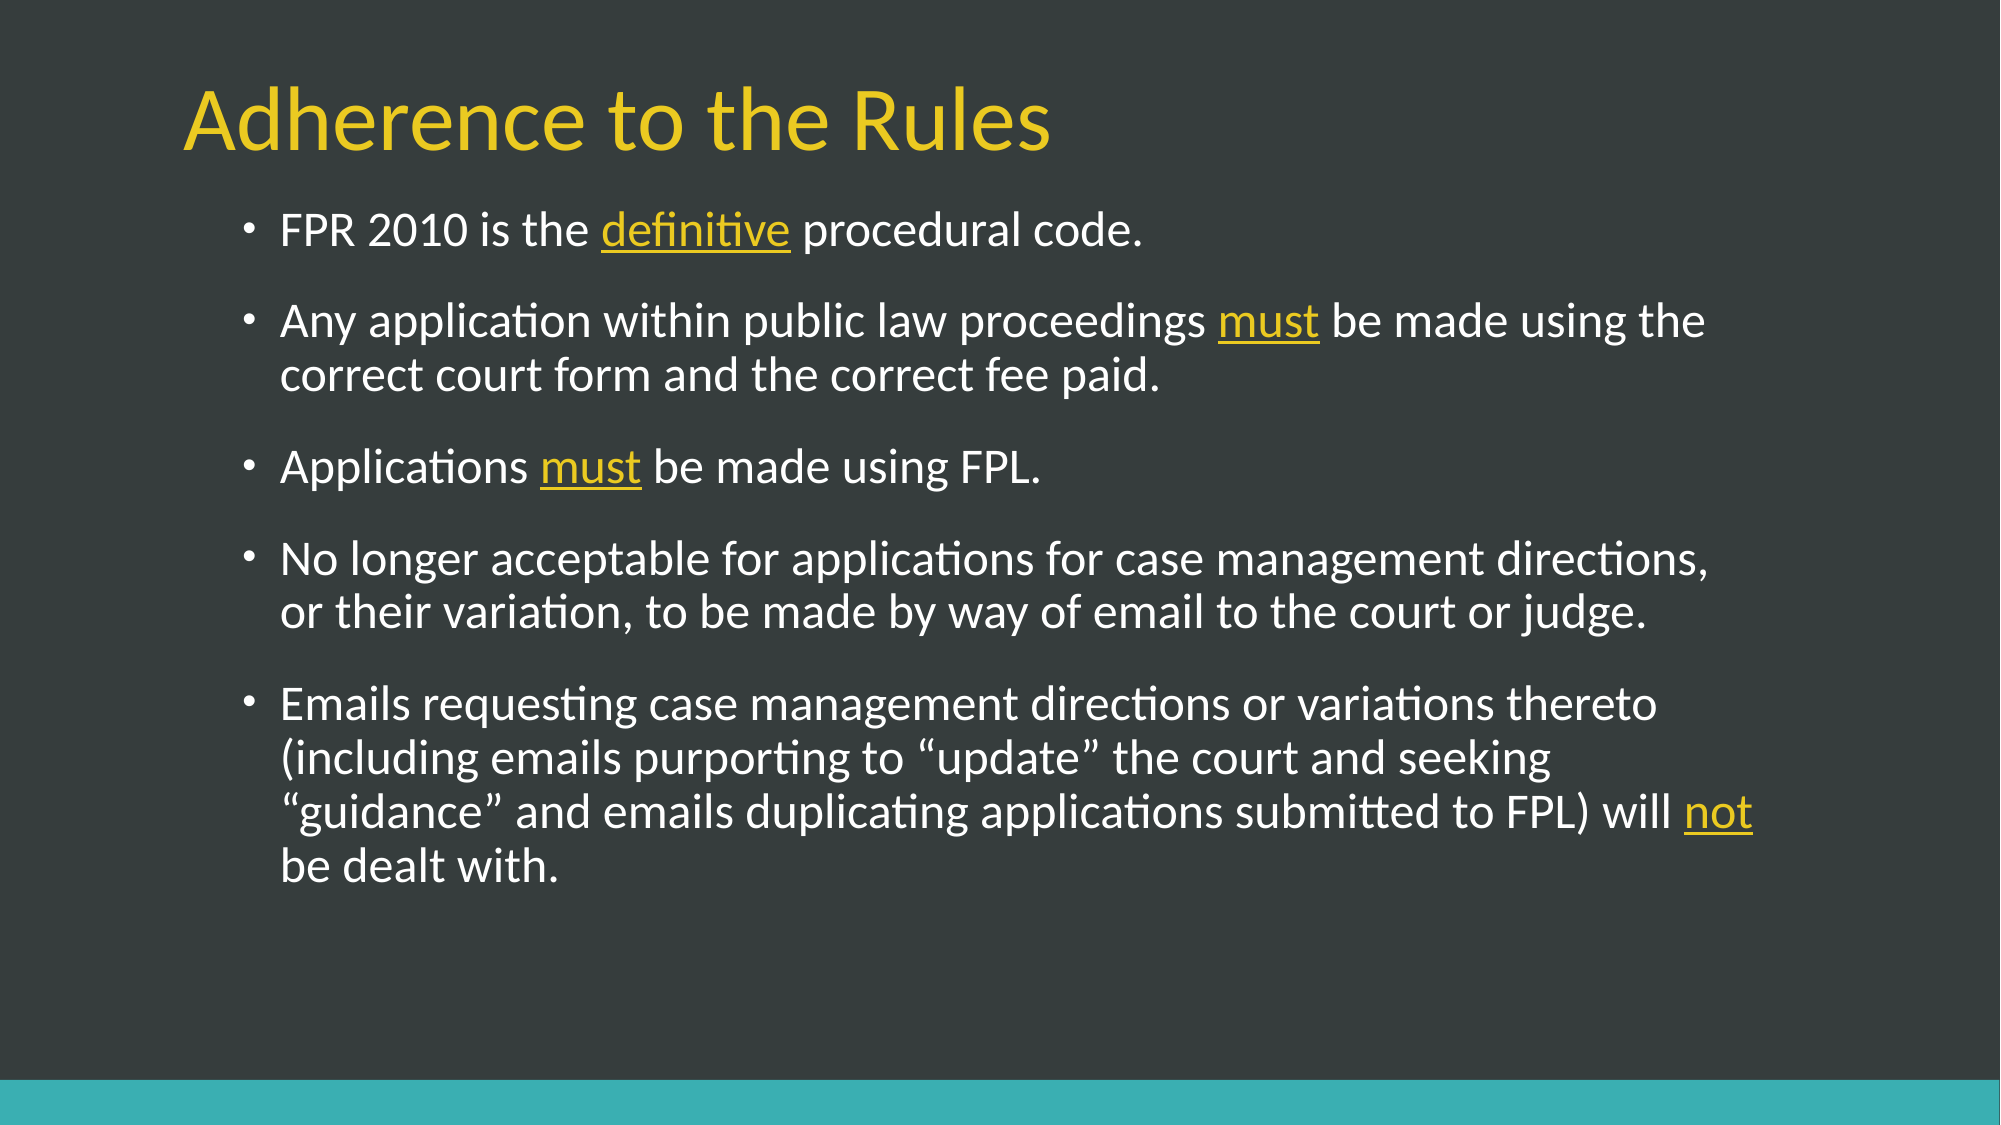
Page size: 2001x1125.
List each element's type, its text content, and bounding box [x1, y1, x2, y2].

title Adherence to the Rules [168, 0, 1729, 178]
list FPR 2010 is the definitive procedural code. Any application within public law proceedings must be made using the correct court form and the correct fee paid. Applications must be made using FPL. No longer acceptable for applications for case management directions, or their variation, to be made by way of email to the court or judge. Emails requesting case management directions or variations thereto (including emails purporting to “update” the court and seeking “guidance” and emails duplicating applications submitted to FPL) will not be dealt with. [219, 195, 1780, 1060]
